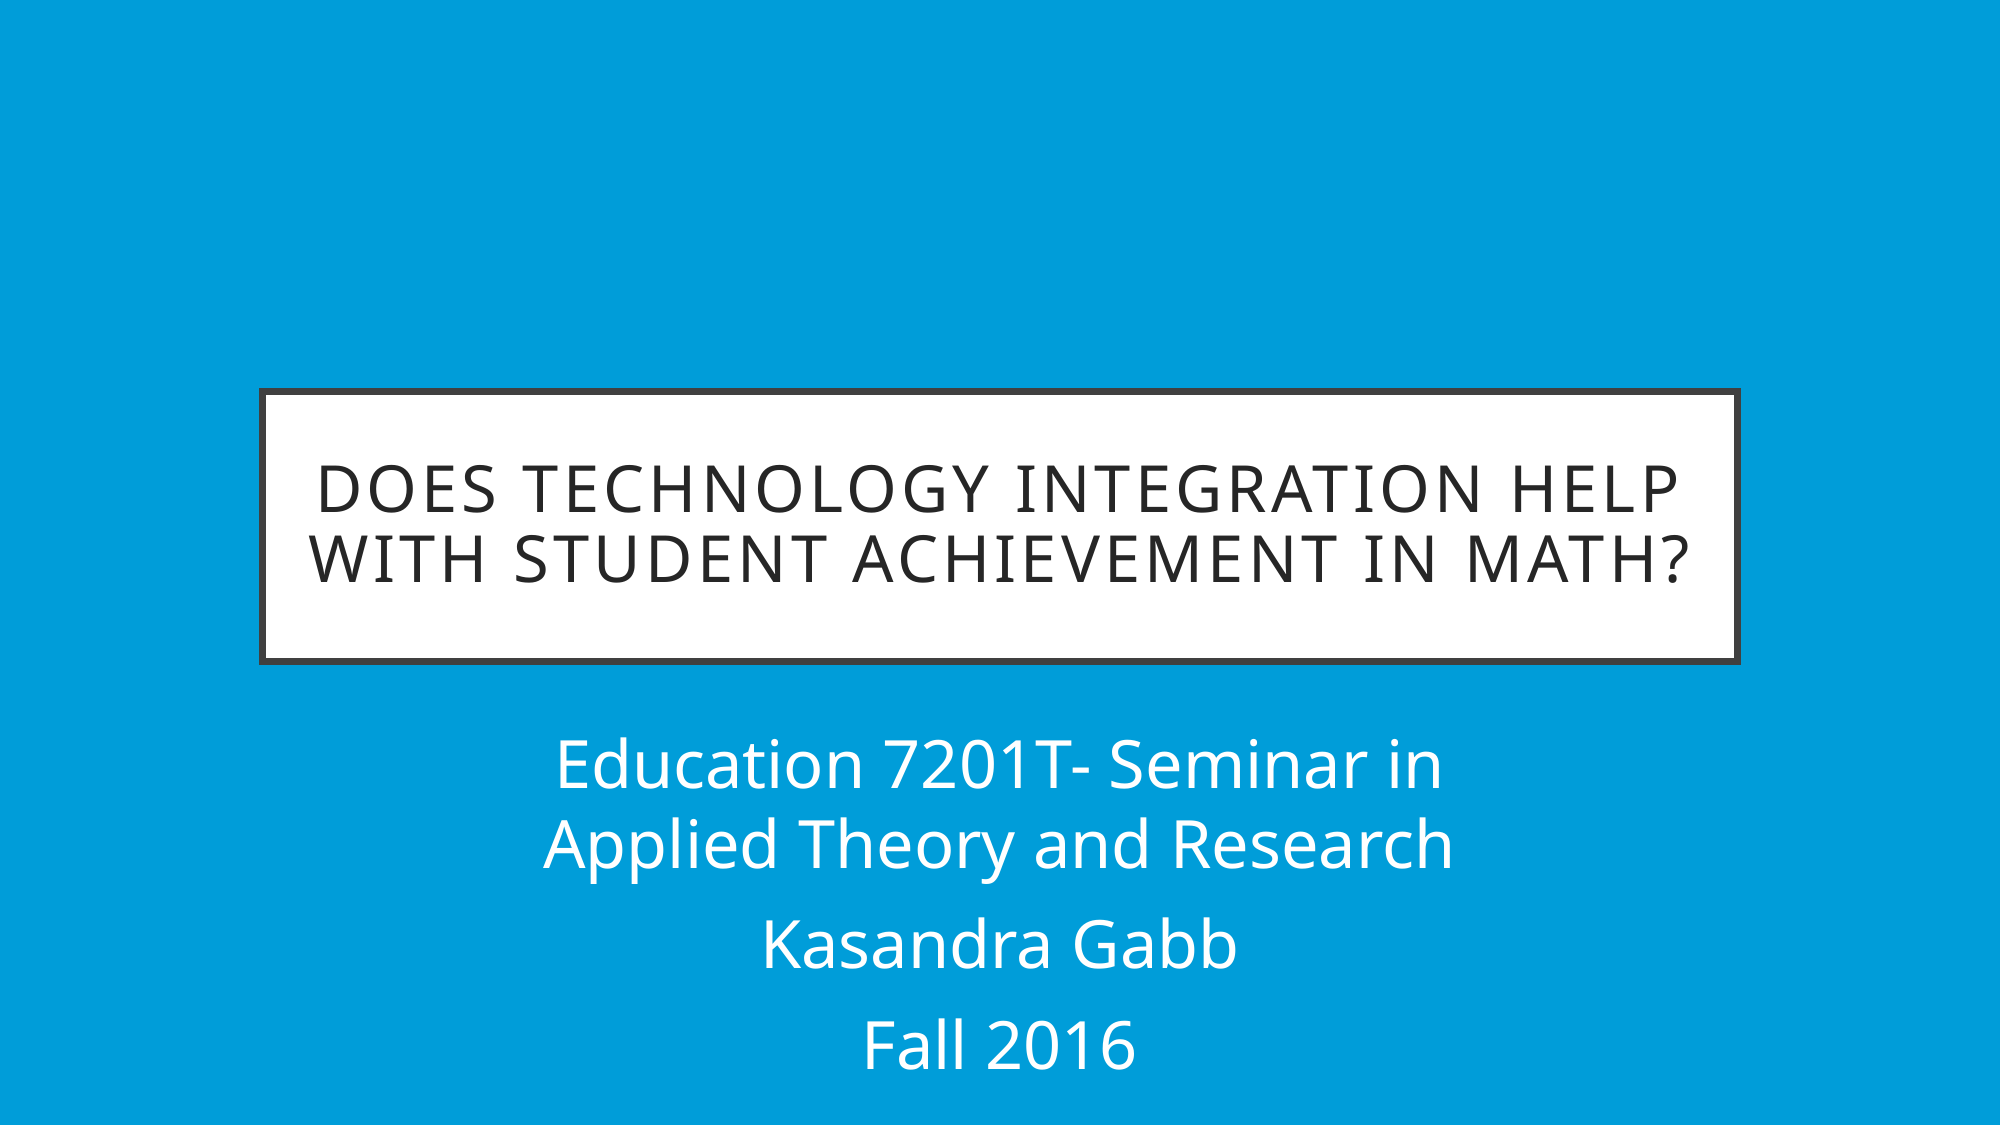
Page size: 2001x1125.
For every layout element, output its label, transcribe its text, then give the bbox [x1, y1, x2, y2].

subtitle Education 7201T- Seminar in Applied Theory and Research Kasandra Gabb Fall 2016 [442, 713, 1558, 918]
title Does technology integration help with student achievement in math? [259, 388, 1741, 665]
